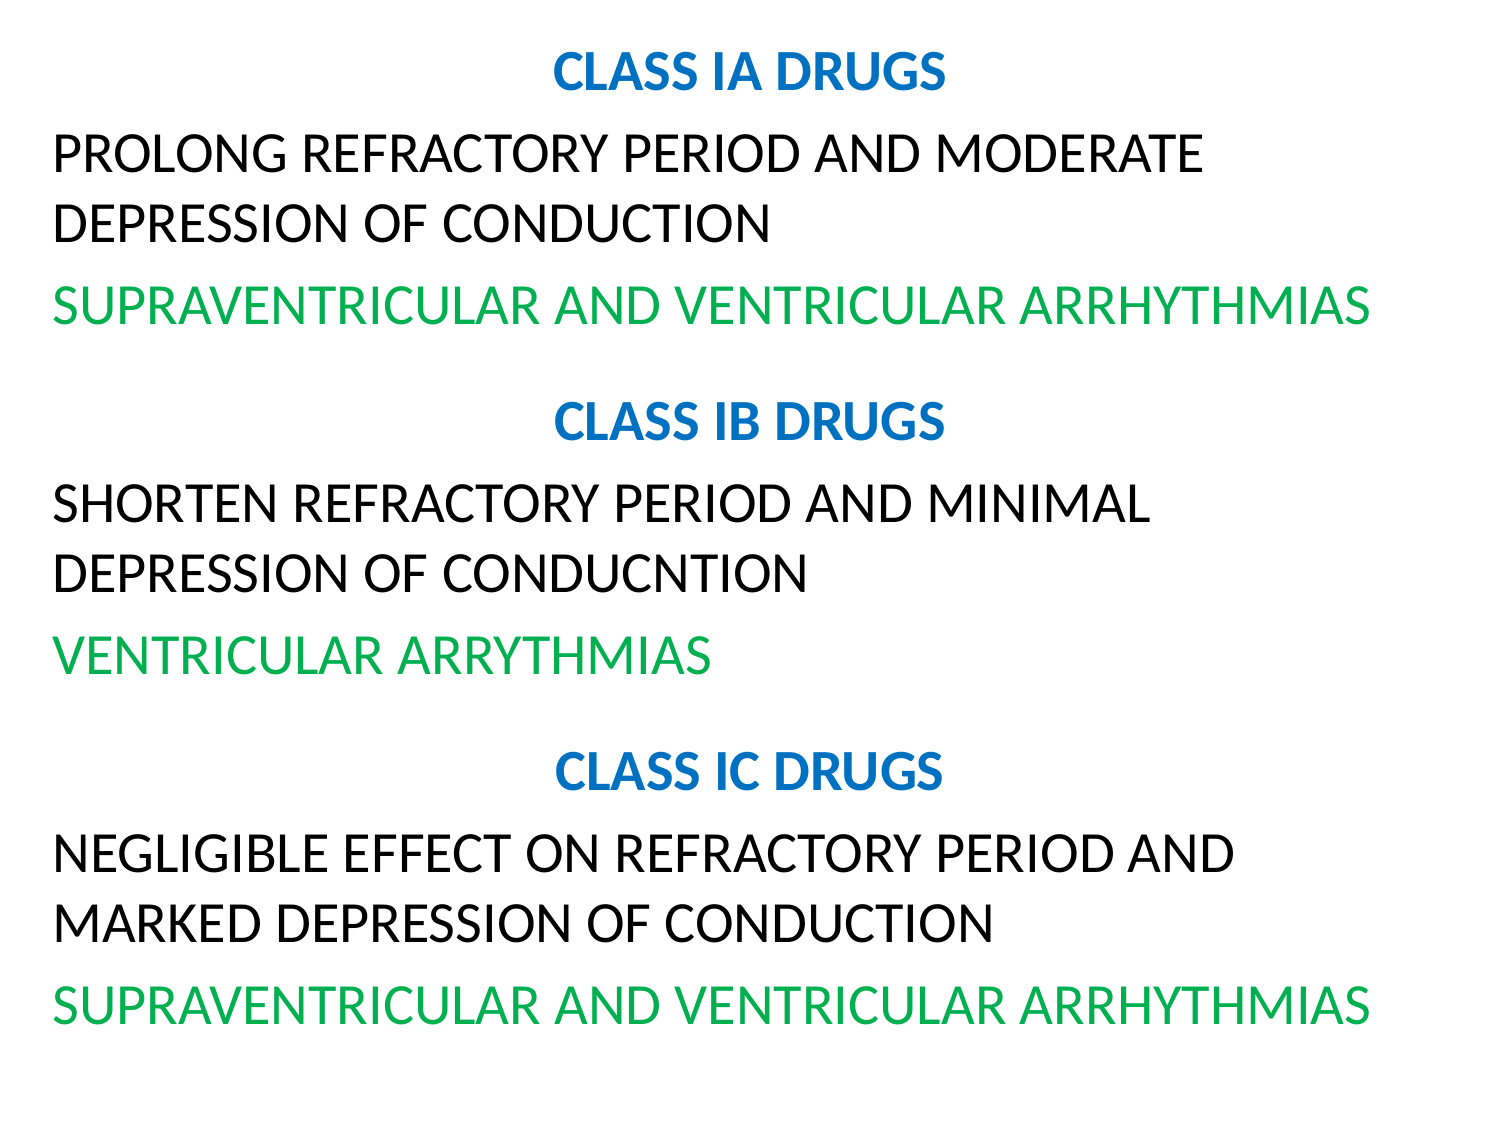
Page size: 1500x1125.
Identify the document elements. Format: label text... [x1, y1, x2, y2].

list CLASS IA DRUGS PROLONG REFRACTORY PERIOD AND MODERATE DEPRESSION OF CONDUCTION SUPRAVENTRICULAR AND VENTRICULAR ARRHYTHMIAS CLASS IB DRUGS SHORTEN REFRACTORY PERIOD AND MINIMAL DEPRESSION OF CONDUCNTION VENTRICULAR ARRYTHMIAS CLASS IC DRUGS NEGLIGIBLE EFFECT ON REFRACTORY PERIOD AND MARKED DEPRESSION OF CONDUCTION SUPRAVENTRICULAR AND VENTRICULAR ARRHYTHMIAS [37, 24, 1463, 1100]
